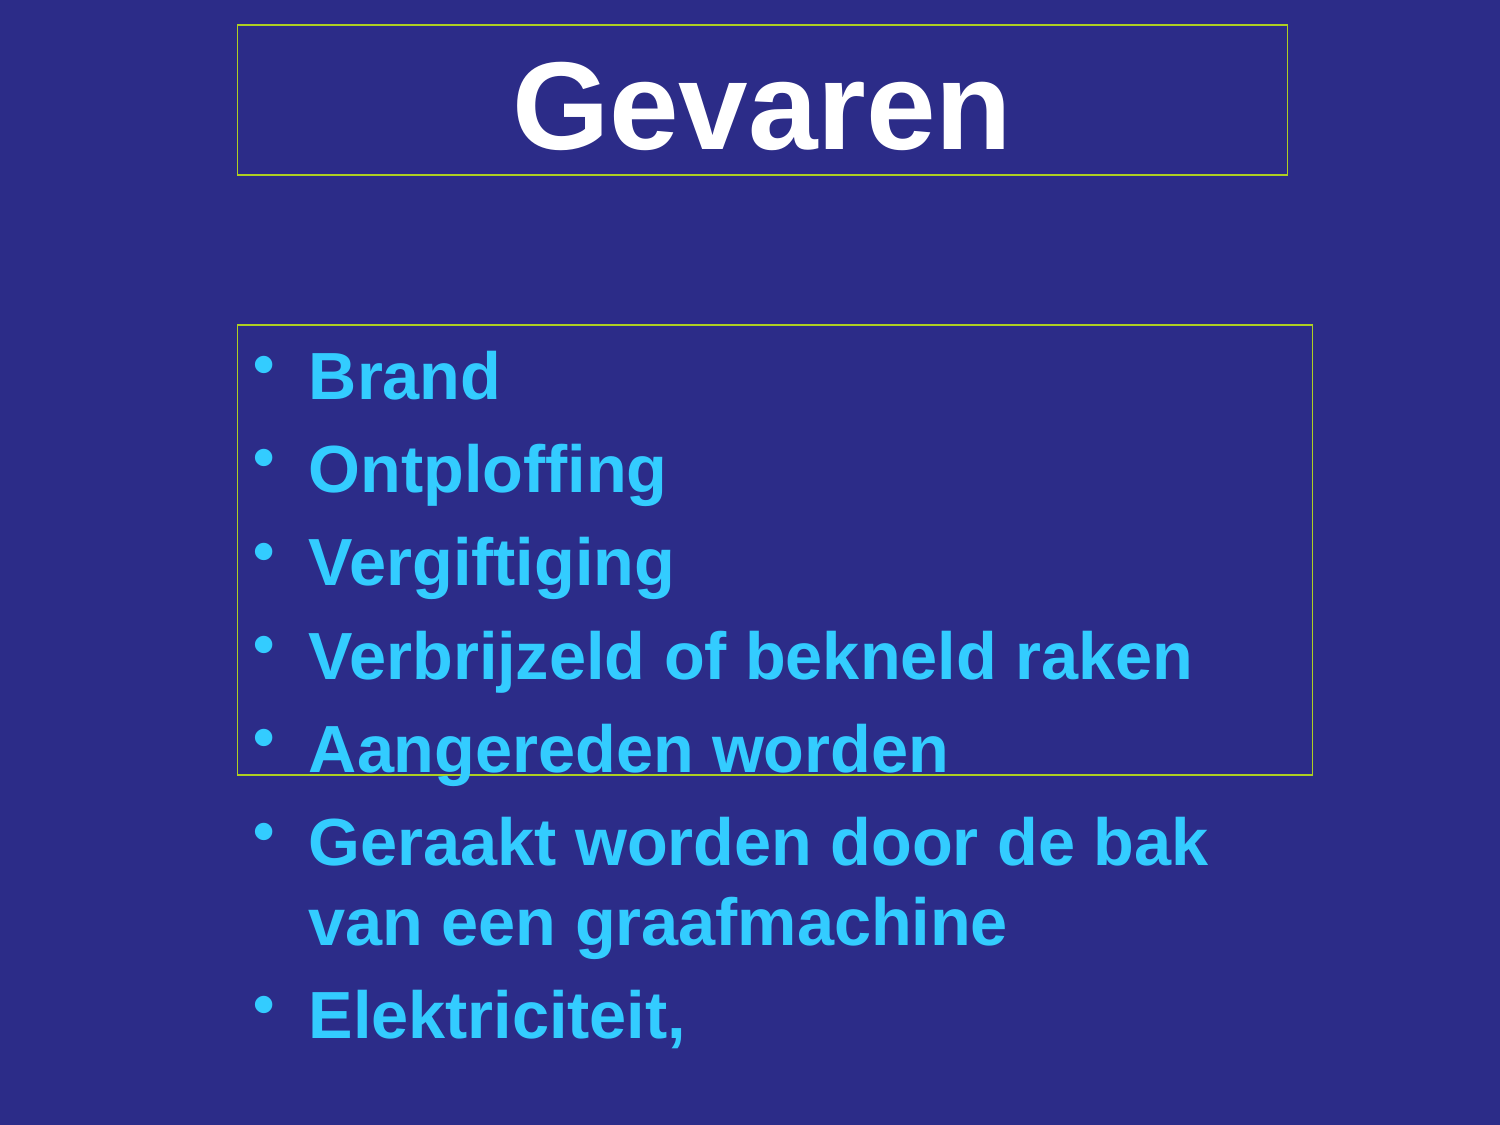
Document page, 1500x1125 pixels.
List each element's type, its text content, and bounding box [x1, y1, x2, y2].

list Brand Ontploffing Vergiftiging Verbrijzeld of bekneld raken Aangereden worden Geraakt worden door de bak van een graafmachine Elektriciteit, [237, 324, 1313, 776]
title Gevaren [237, 24, 1288, 176]
